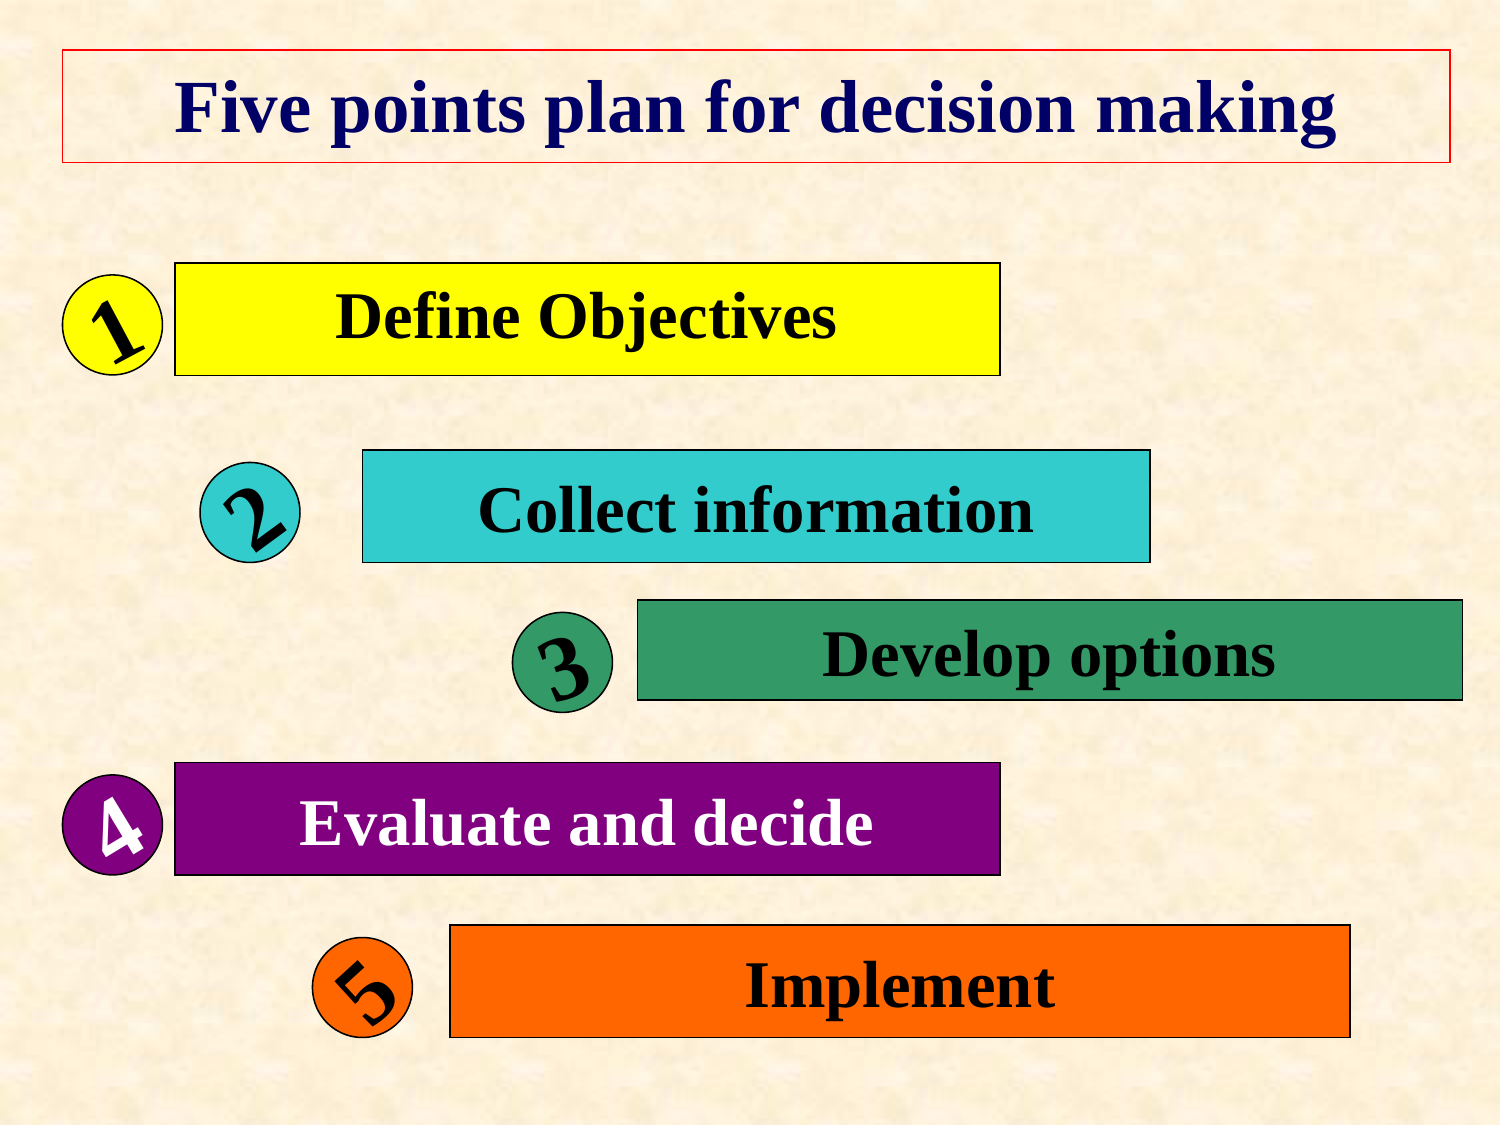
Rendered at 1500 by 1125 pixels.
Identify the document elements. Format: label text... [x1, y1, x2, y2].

text_box Develop options [637, 600, 1463, 700]
text_box 3 [512, 612, 613, 713]
text_box Define Objectives [174, 263, 1000, 376]
text_box Implement [449, 924, 1350, 1038]
picture [0, 0, 1500, 1125]
text_box 4 [62, 774, 163, 875]
text_box 1 [36, 256, 197, 400]
title Five points plan for decision making [62, 49, 1451, 163]
text_box 5 [312, 937, 413, 1038]
text_box 2 [200, 462, 300, 563]
text_box Collect information [362, 450, 1150, 563]
text_box Evaluate and decide [174, 762, 1000, 875]
text_box 1 [62, 274, 163, 375]
